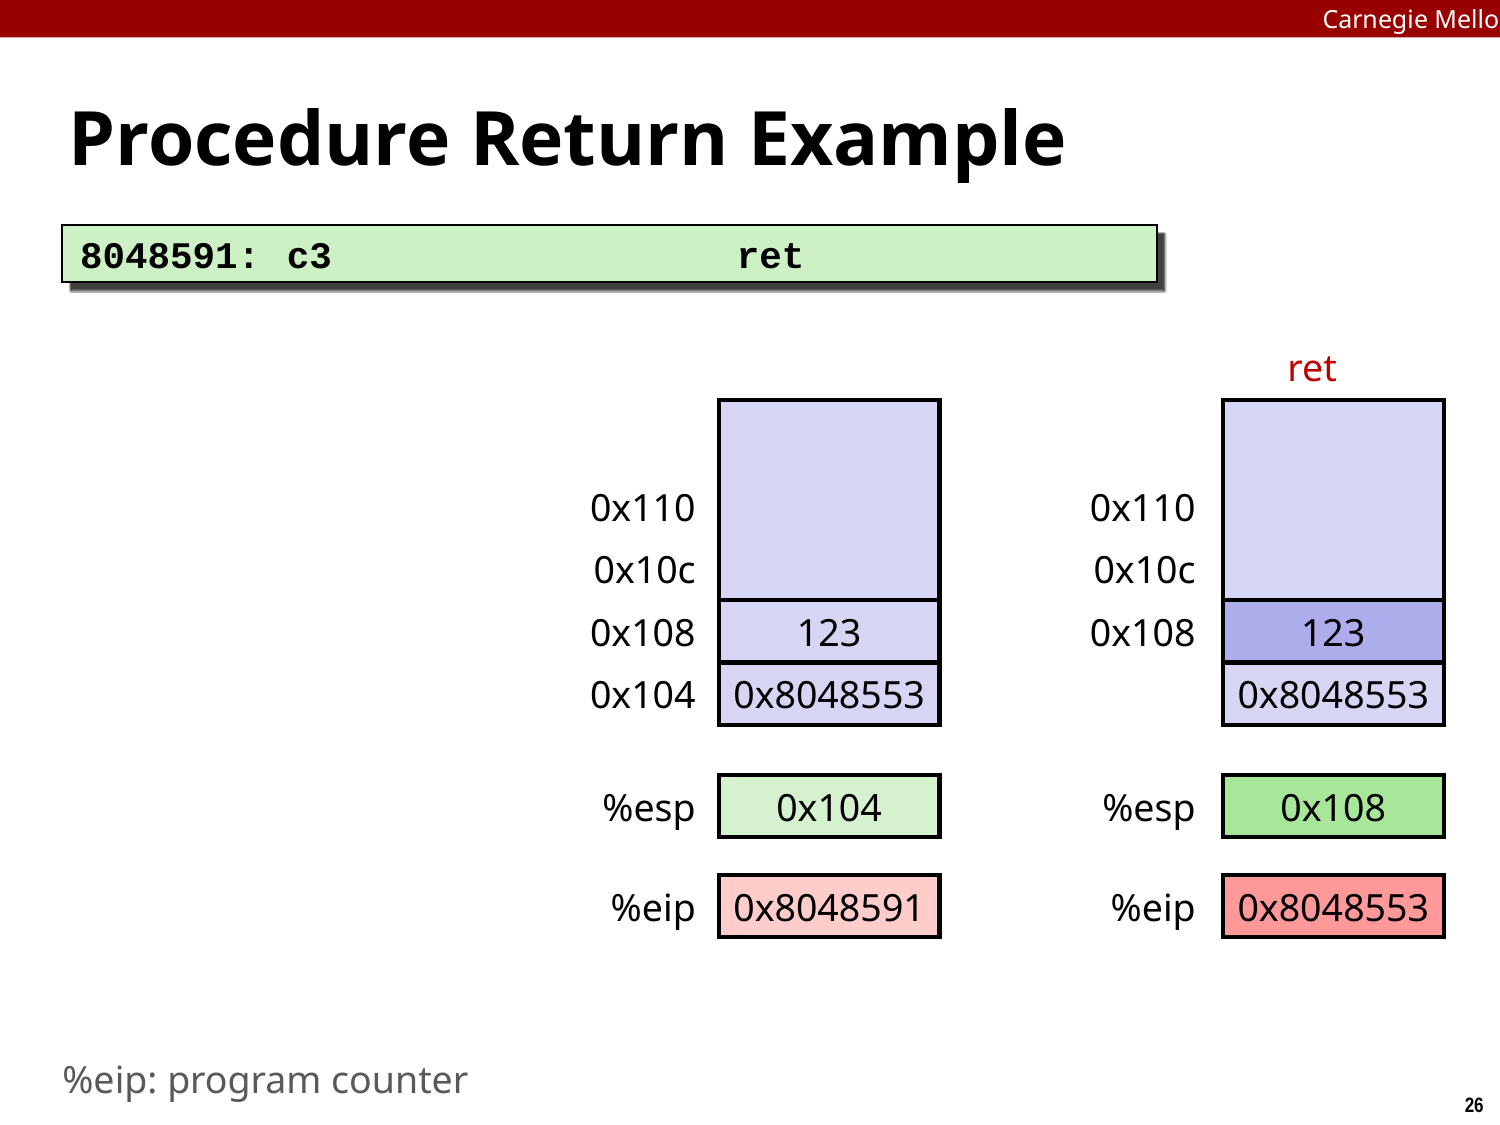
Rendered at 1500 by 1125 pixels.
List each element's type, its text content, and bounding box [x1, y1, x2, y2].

text_box 0x108 [1074, 600, 1202, 663]
text_box [0, 0, 1500, 38]
text_box 0x110 [1074, 474, 1202, 538]
text_box 0x8048553 [718, 663, 940, 725]
text_box %eip [1097, 874, 1203, 938]
text_box 8048591: c3 ret [61, 224, 1157, 283]
text_box %eip: program counter [55, 1049, 475, 1108]
text_box Carnegie Mellon [1322, 3, 1500, 33]
text_box %esp [597, 774, 703, 838]
text_box 0x104 [718, 774, 940, 838]
text_box %eip [597, 874, 703, 938]
text_box [1222, 399, 1444, 600]
text_box 0x110 [574, 474, 702, 538]
text_box 0x8048553 [1222, 874, 1444, 938]
title Procedure Return Example [62, 41, 1438, 230]
text_box ret [1280, 337, 1344, 395]
text_box 0x8048553 [1222, 662, 1444, 725]
text_box 0x108 [574, 600, 702, 663]
text_box 123 [718, 600, 940, 663]
text_box 0x104 [574, 663, 702, 725]
text_box 0x108 [1222, 774, 1444, 838]
text_box [718, 399, 940, 600]
text_box %esp [1097, 774, 1203, 838]
text_box 0x10c [1074, 538, 1202, 600]
text_box 123 [1222, 600, 1444, 662]
text_box 0x8048591 [718, 874, 940, 938]
text_box 0x10c [574, 538, 702, 600]
